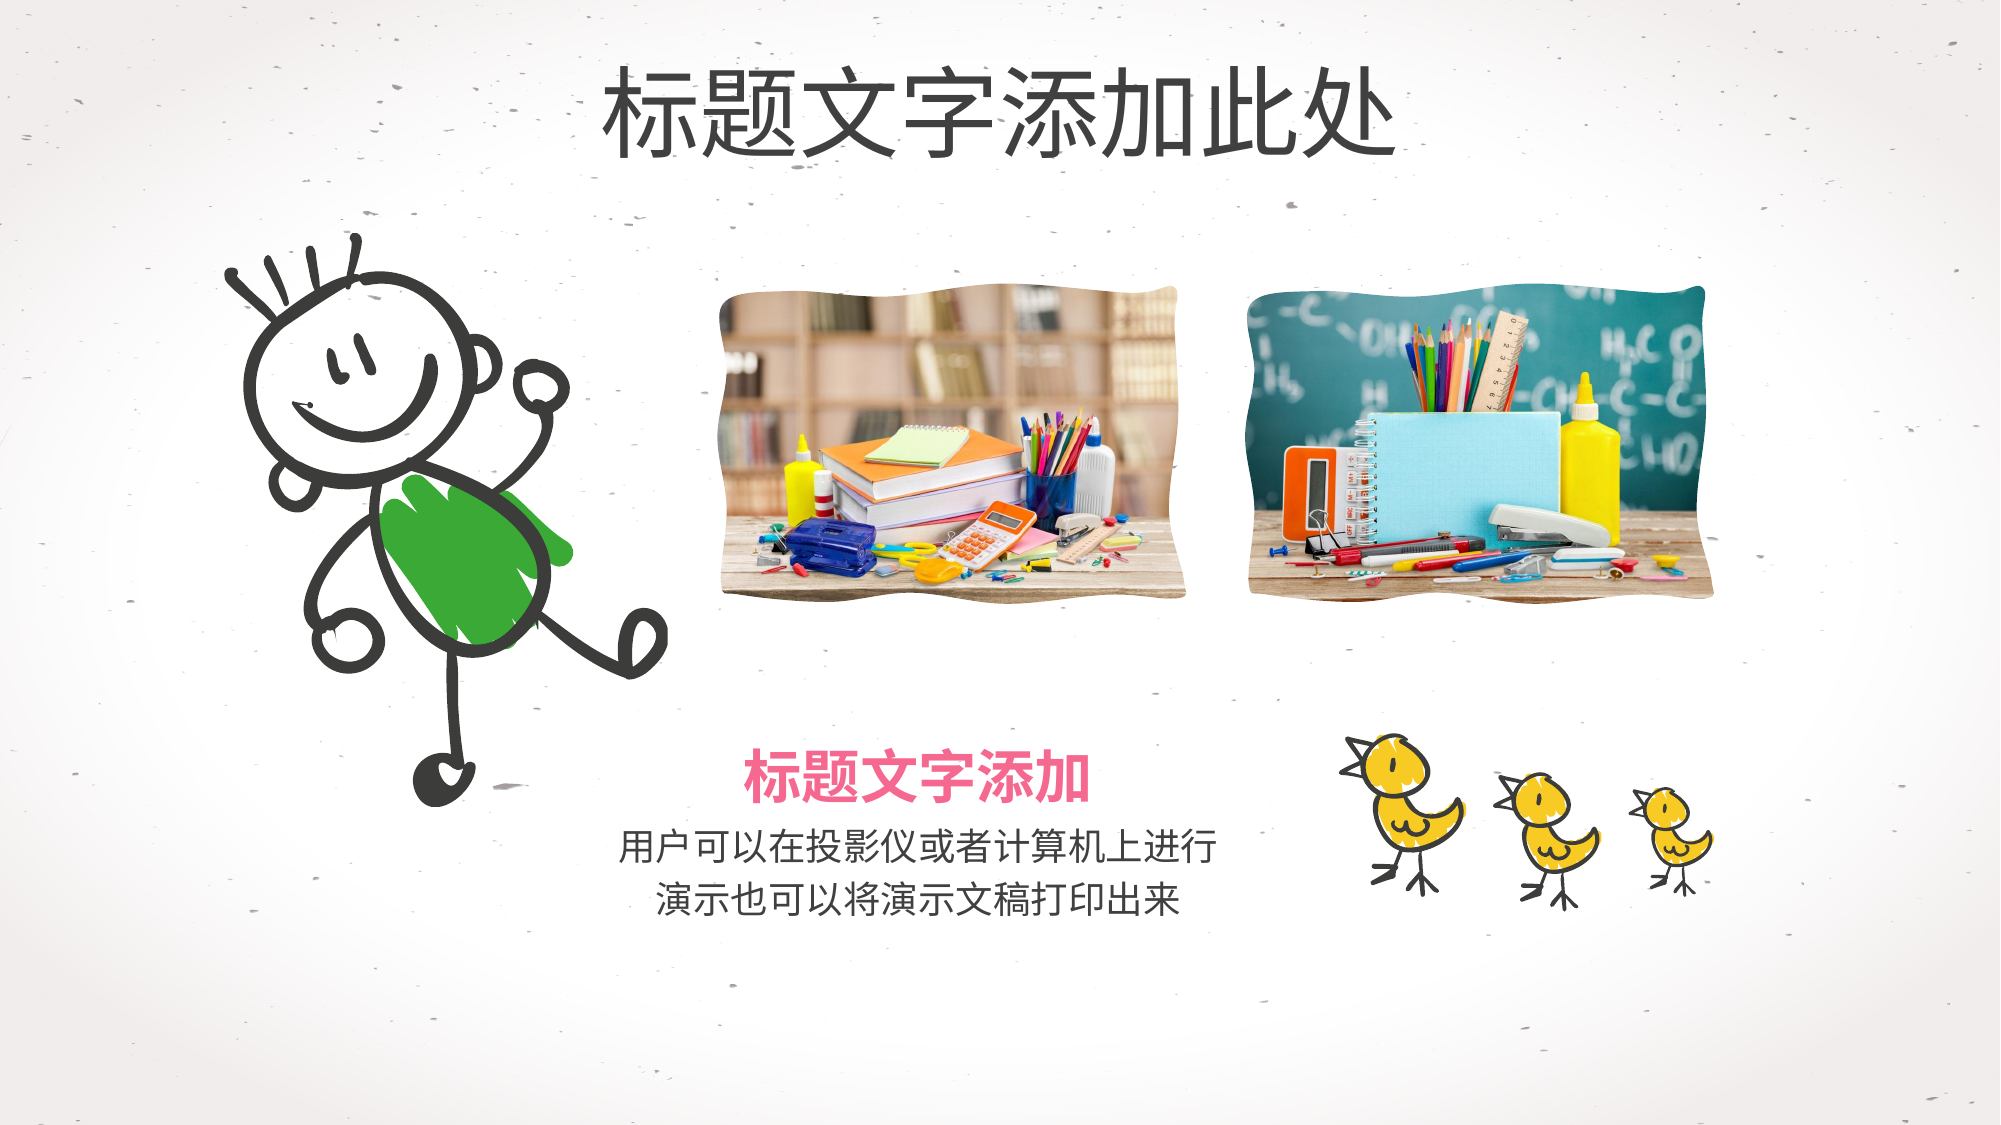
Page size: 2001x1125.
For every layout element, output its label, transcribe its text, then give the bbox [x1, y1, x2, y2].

picture [224, 233, 668, 807]
picture [1338, 733, 1467, 898]
picture [1245, 283, 1714, 604]
picture [717, 283, 1187, 604]
picture [1493, 772, 1602, 913]
picture [1628, 787, 1714, 898]
text_box 标题文字添加此处 [585, 43, 1415, 178]
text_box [591, 719, 1246, 931]
